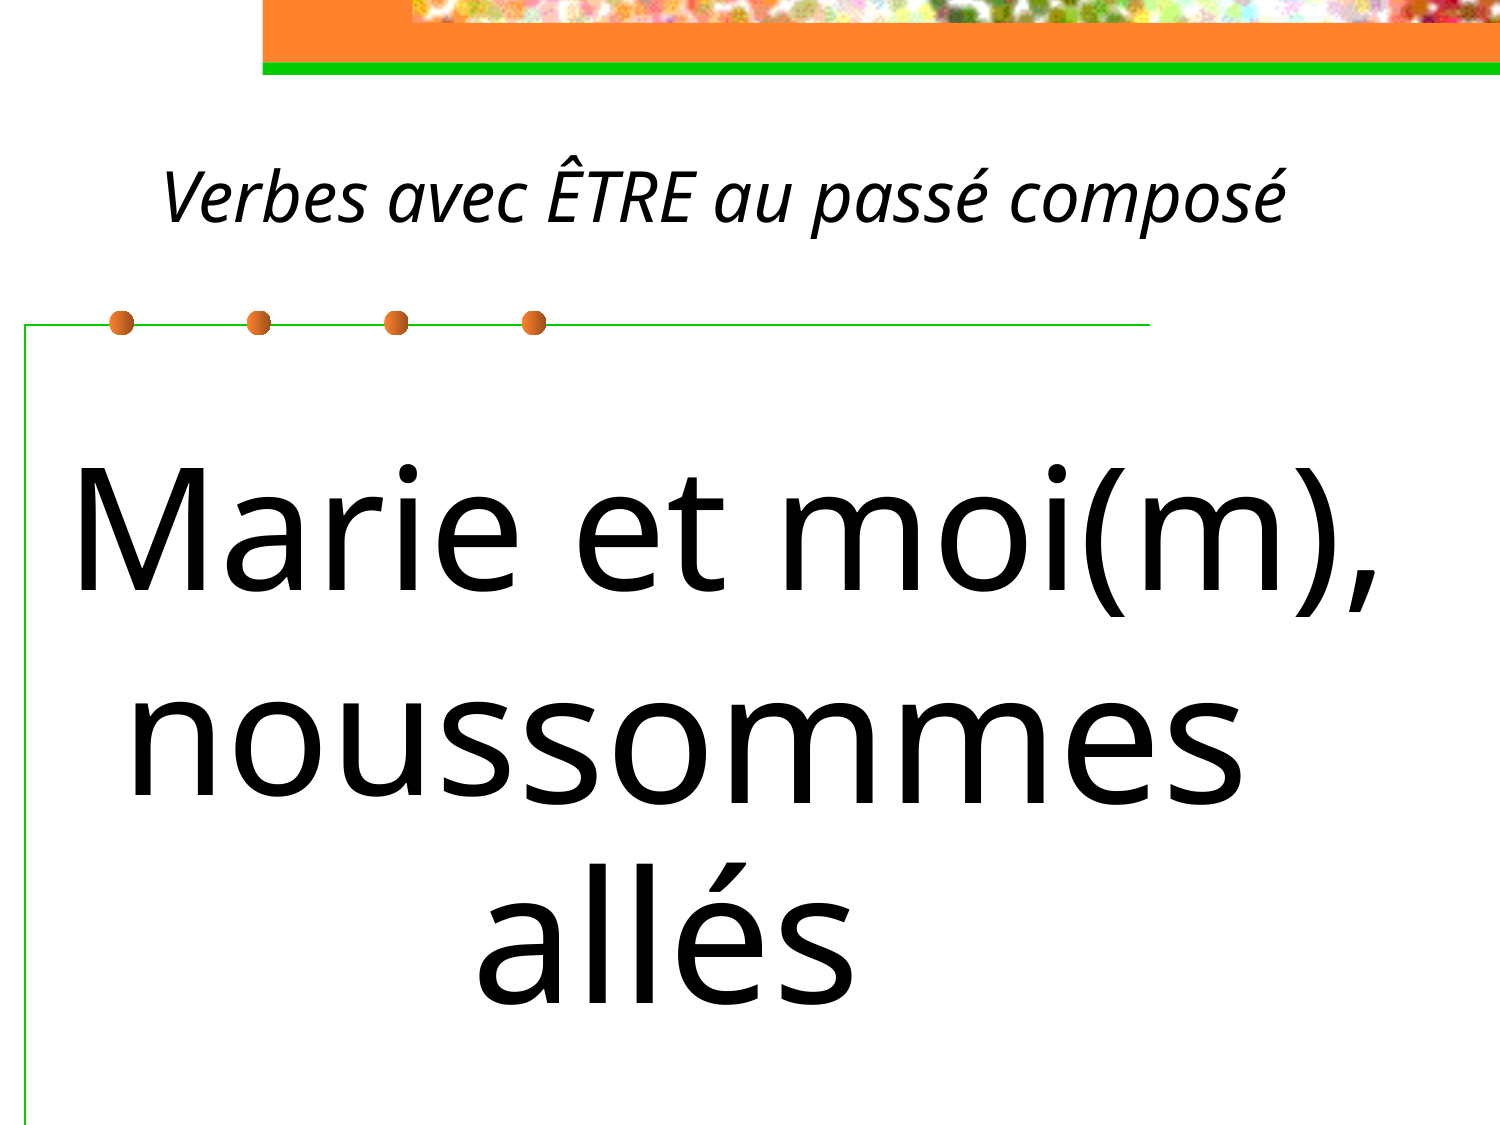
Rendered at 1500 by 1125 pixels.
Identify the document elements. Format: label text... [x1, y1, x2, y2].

picture [412, 0, 1500, 23]
text_box sommes [180, 612, 1500, 900]
list Marie et moi(m), nous [50, 412, 1458, 812]
title Verbes avec ÊTRE au passé composé [87, 99, 1363, 288]
text_box allés [0, 812, 1370, 1100]
